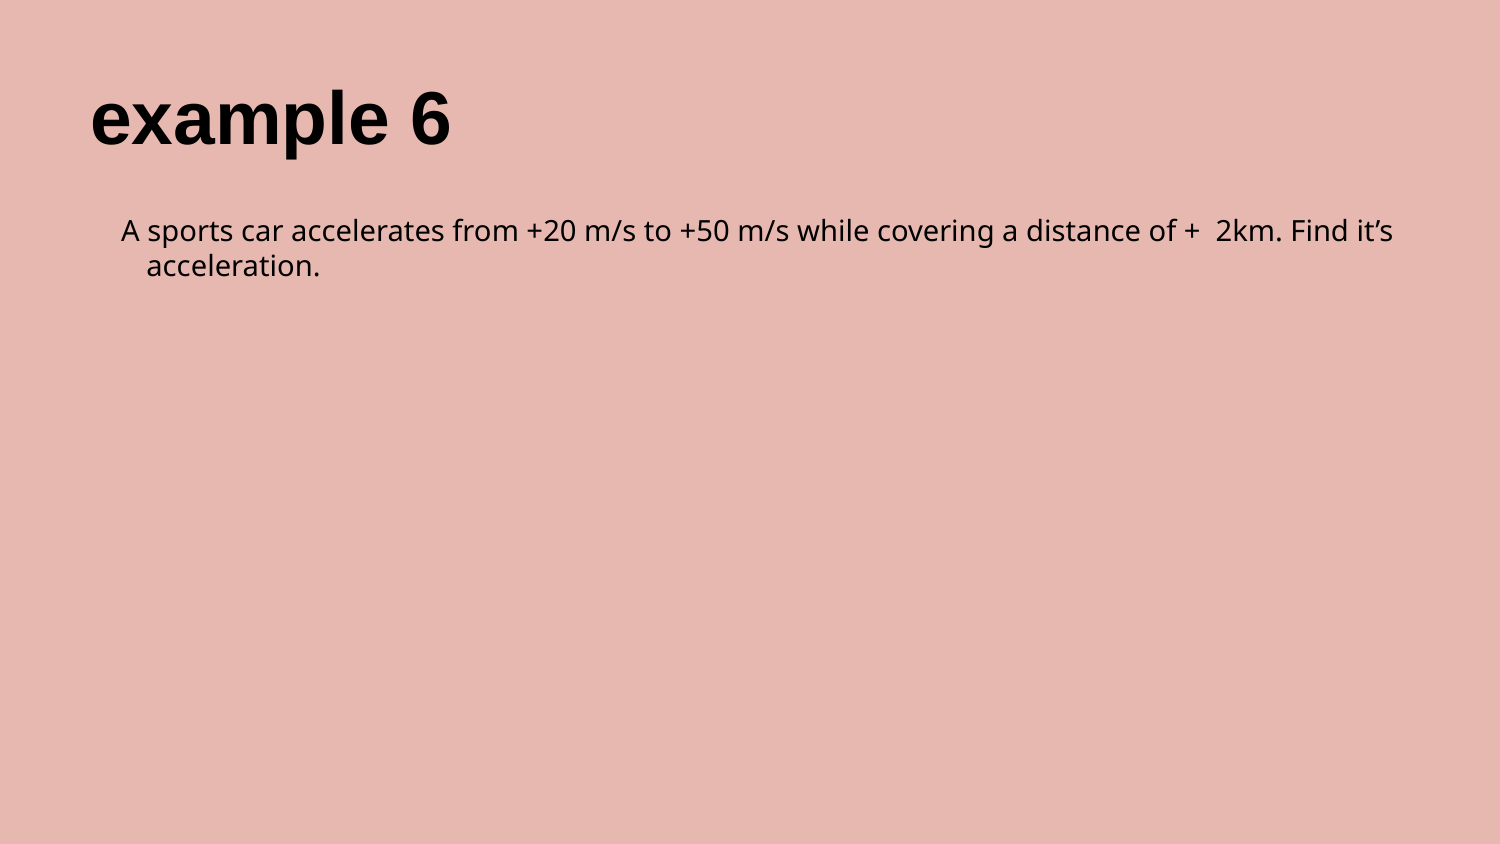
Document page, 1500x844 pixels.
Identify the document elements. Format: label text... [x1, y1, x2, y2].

title example 6 [75, 33, 1425, 175]
list A sports car accelerates from +20 m/s to +50 m/s while covering a distance of + 2km. Find it’s acceleration. [75, 196, 1425, 808]
